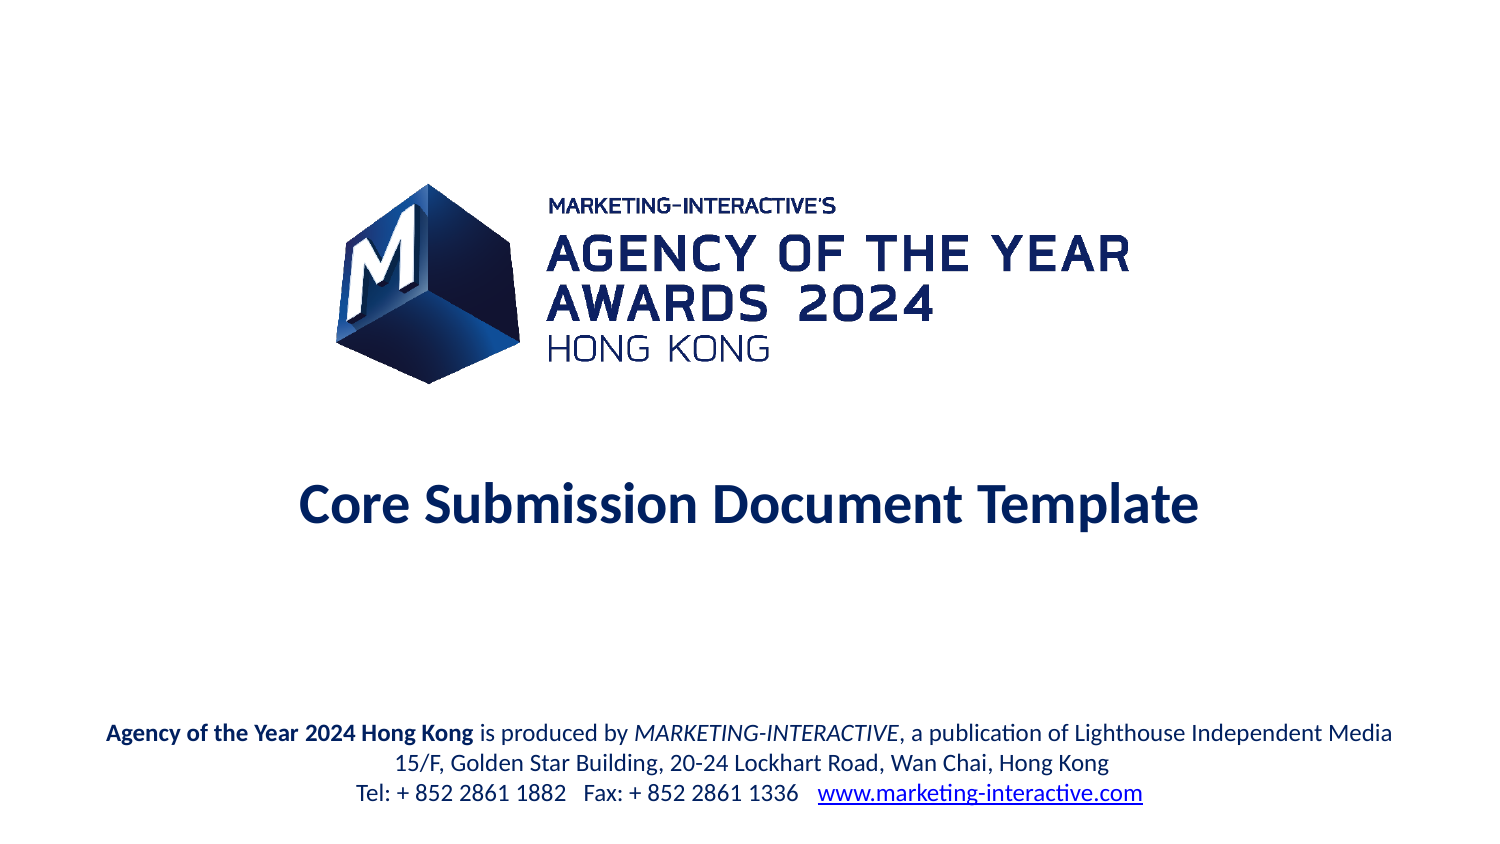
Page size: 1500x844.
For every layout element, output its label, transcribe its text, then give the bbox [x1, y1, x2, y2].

text_box Agency of the Year 2024 Hong Kong is produced by MARKETING-INTERACTIVE, a publication of Lighthouse Independent Media 15/F, Golden Star Building, 20-24 Lockhart Road, Wan Chai, Hong Kong Tel: + 852 2861 1882 Fax: + 852 2861 1336 www.marketing-interactive.com [0, 709, 1500, 844]
picture [324, 156, 1145, 410]
title Core Submission Document Template [0, 409, 1500, 591]
